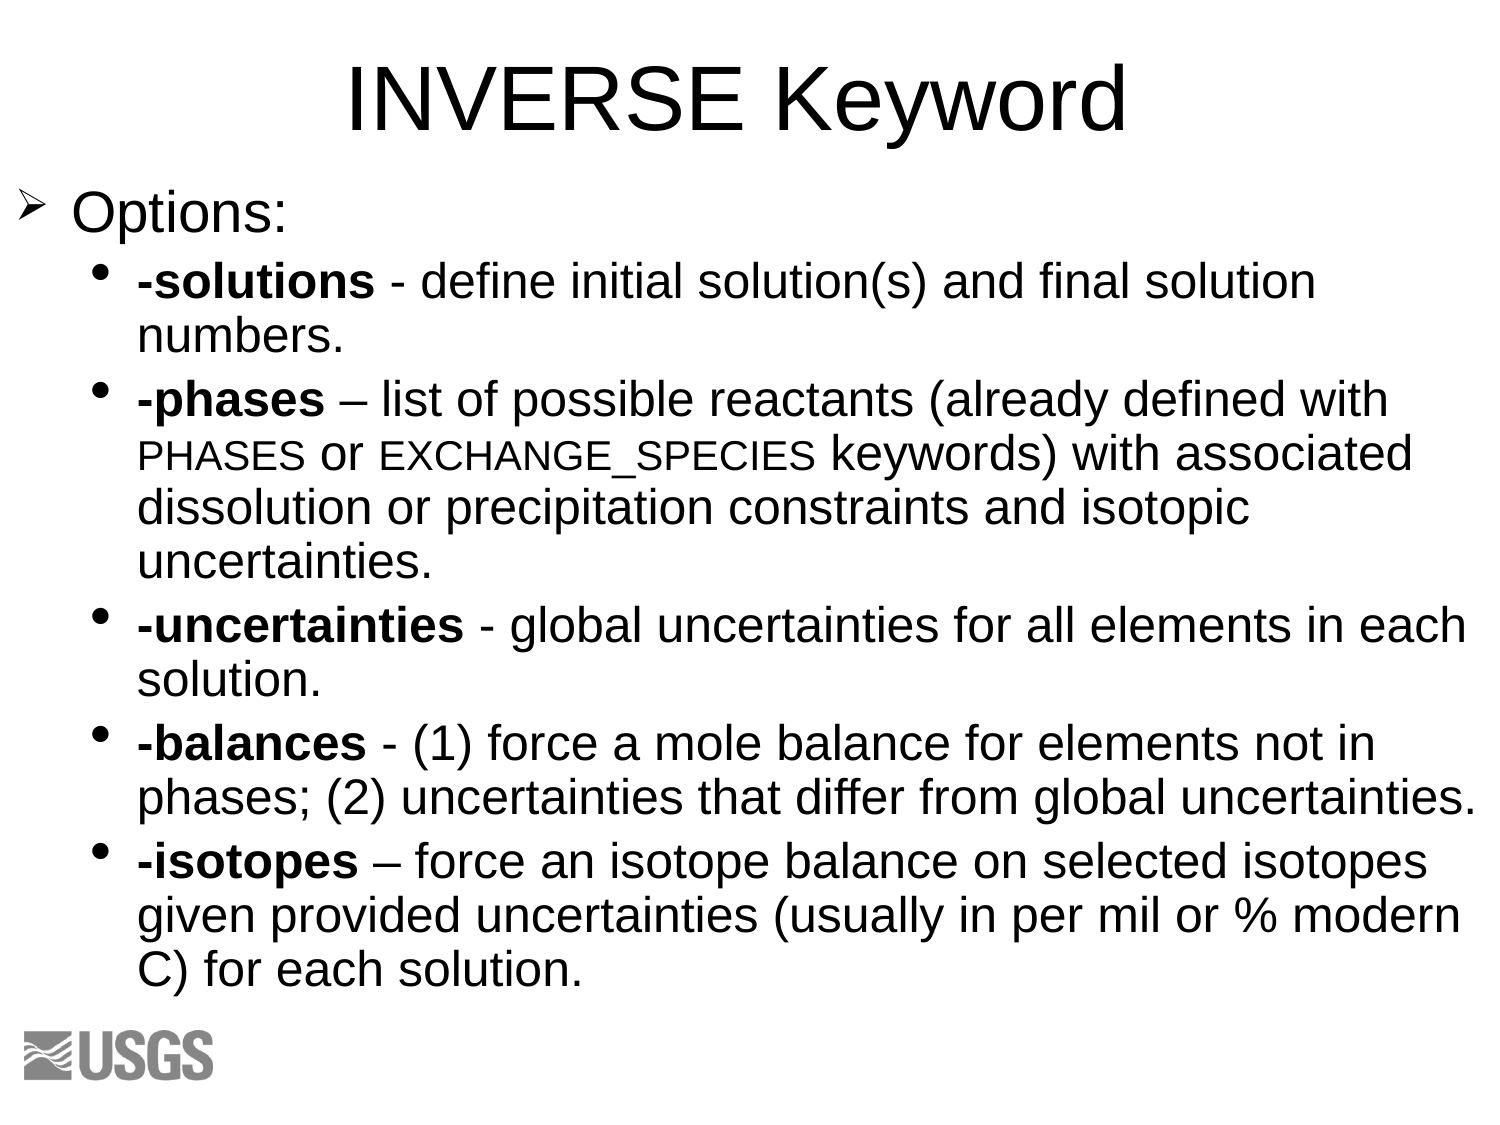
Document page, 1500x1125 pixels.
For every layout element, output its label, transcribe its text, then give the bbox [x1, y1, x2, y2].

list Options: -solutions - define initial solution(s) and final solution numbers. -phases – list of possible reactants (already defined with PHASES or EXCHANGE_SPECIES keywords) with associated dissolution or precipitation constraints and isotopic uncertainties. -uncertainties - global uncertainties for all elements in each solution. -balances - (1) force a mole balance for elements not in phases; (2) uncertainties that differ from global uncertainties. -isotopes – force an isotope balance on selected isotopes given provided uncertainties (usually in per mil or % modern C) for each solution. [0, 174, 1500, 1088]
title INVERSE Keyword [62, 0, 1413, 174]
